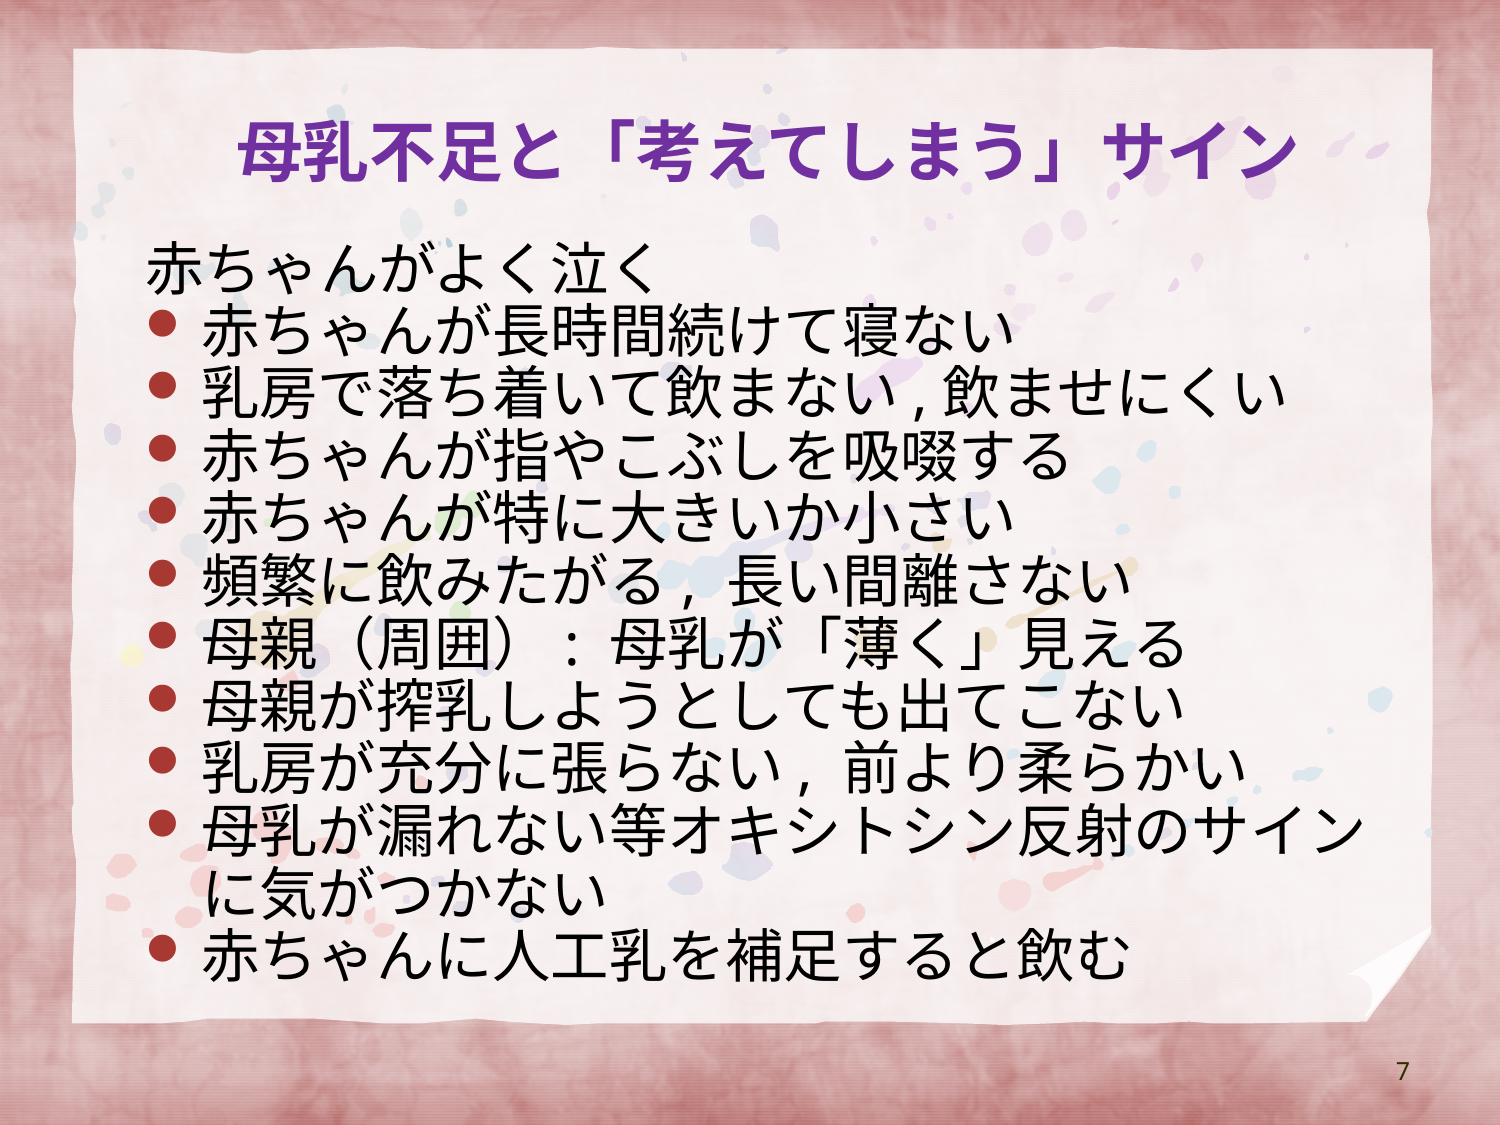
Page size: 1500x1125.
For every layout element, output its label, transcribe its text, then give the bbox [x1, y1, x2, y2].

slide_number 7 [1074, 1042, 1425, 1103]
title 母乳不足と「考えてしまう」サイン [111, 102, 1425, 197]
list 赤ちゃんがよく泣く 赤ちゃんが長時間続けて寝ない 乳房で落ち着いて飲まない,飲ませにくい 赤ちゃんが指やこぶしを吸啜する 赤ちゃんが特に大きいか小さい 頻繁に飲みたがる, 長い間離さない 母親（周囲）: 母乳が「薄く」見える 母親が搾乳しようとしても出てこない 乳房が充分に張らない, 前より柔らかい 母乳が漏れない等オキシトシン反射のサインに気がつかない 赤ちゃんに人工乳を補足すると飲む [129, 231, 1401, 1029]
